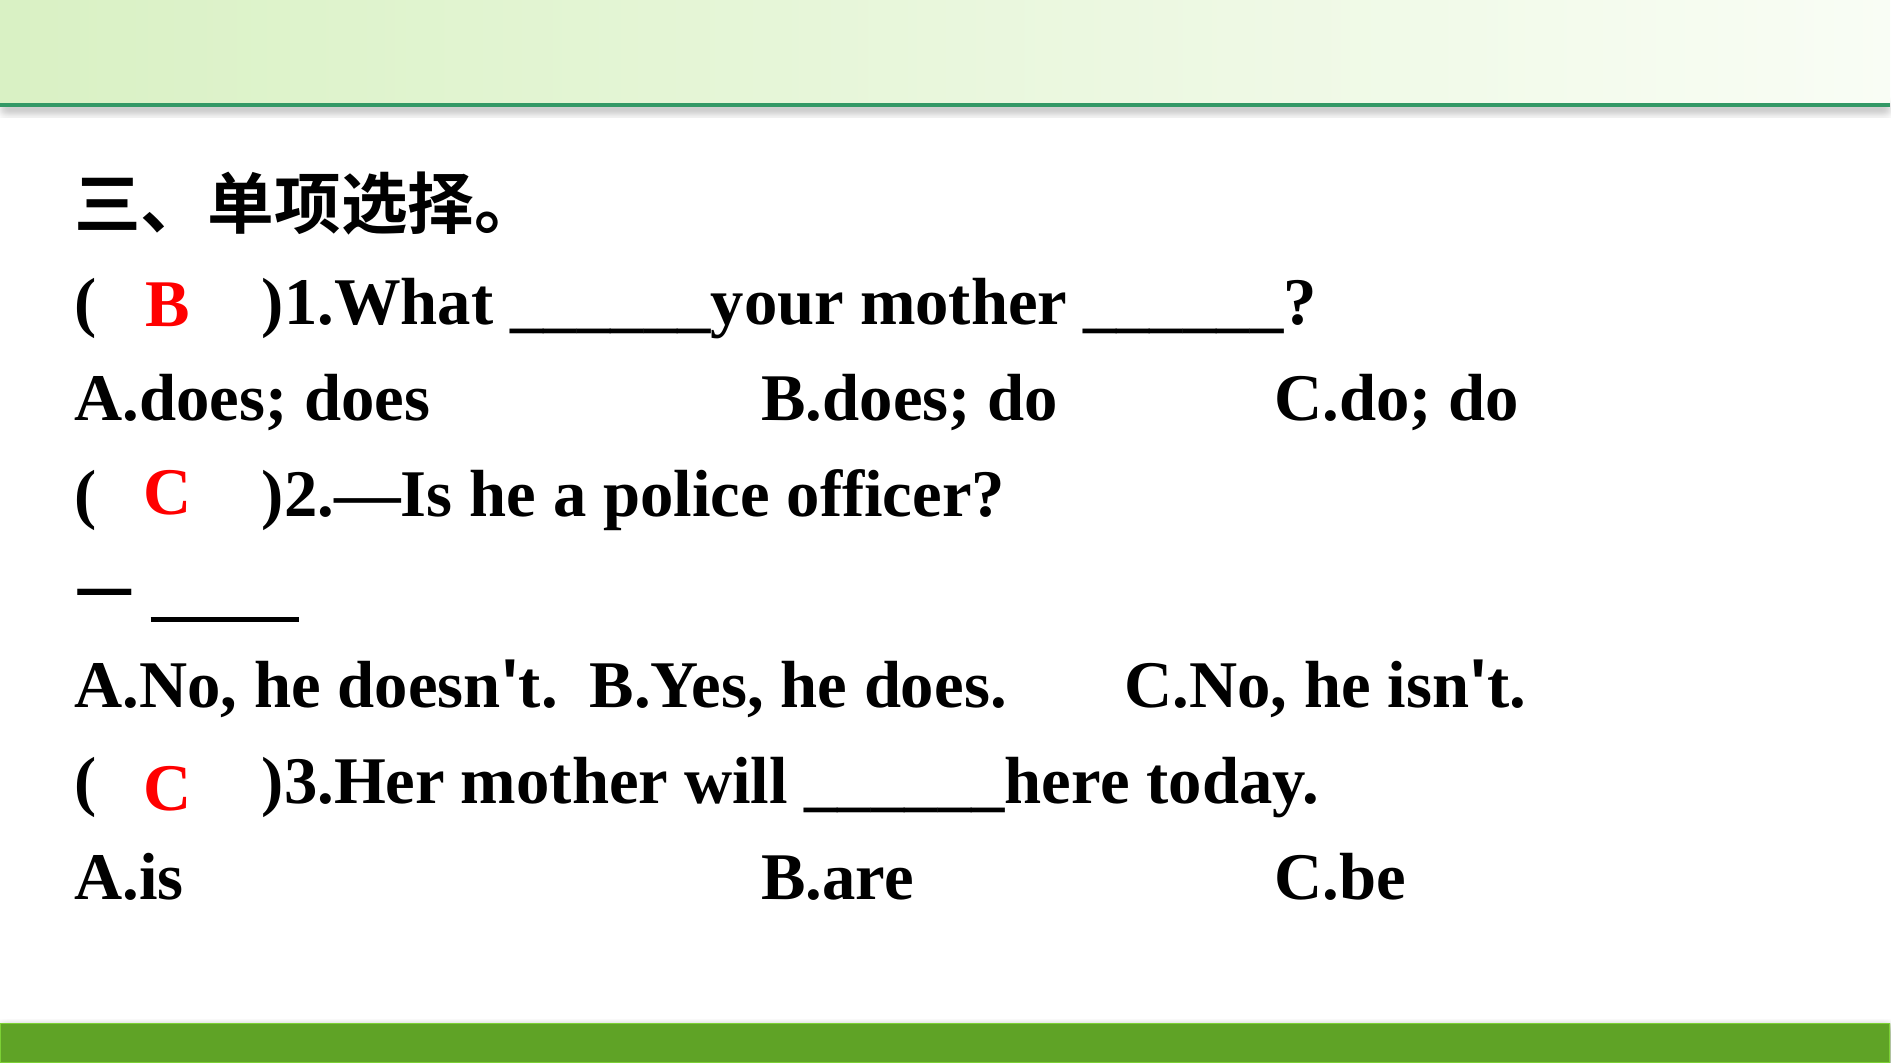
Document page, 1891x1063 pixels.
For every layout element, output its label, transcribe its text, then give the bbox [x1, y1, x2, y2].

text_box B [130, 236, 205, 347]
text_box C [129, 424, 210, 535]
text_box 三、单项选择。 ( )1.What ______your mother ______? A.does; does B.does; do C.do; do ( )2.—Is he a police officer? — A.No, he doesn't. B.Yes, he does. C.No, he isn't. ( )3.Her mother will ______here today. A.is B.are C.be [59, 138, 1833, 921]
text_box C [129, 720, 210, 832]
